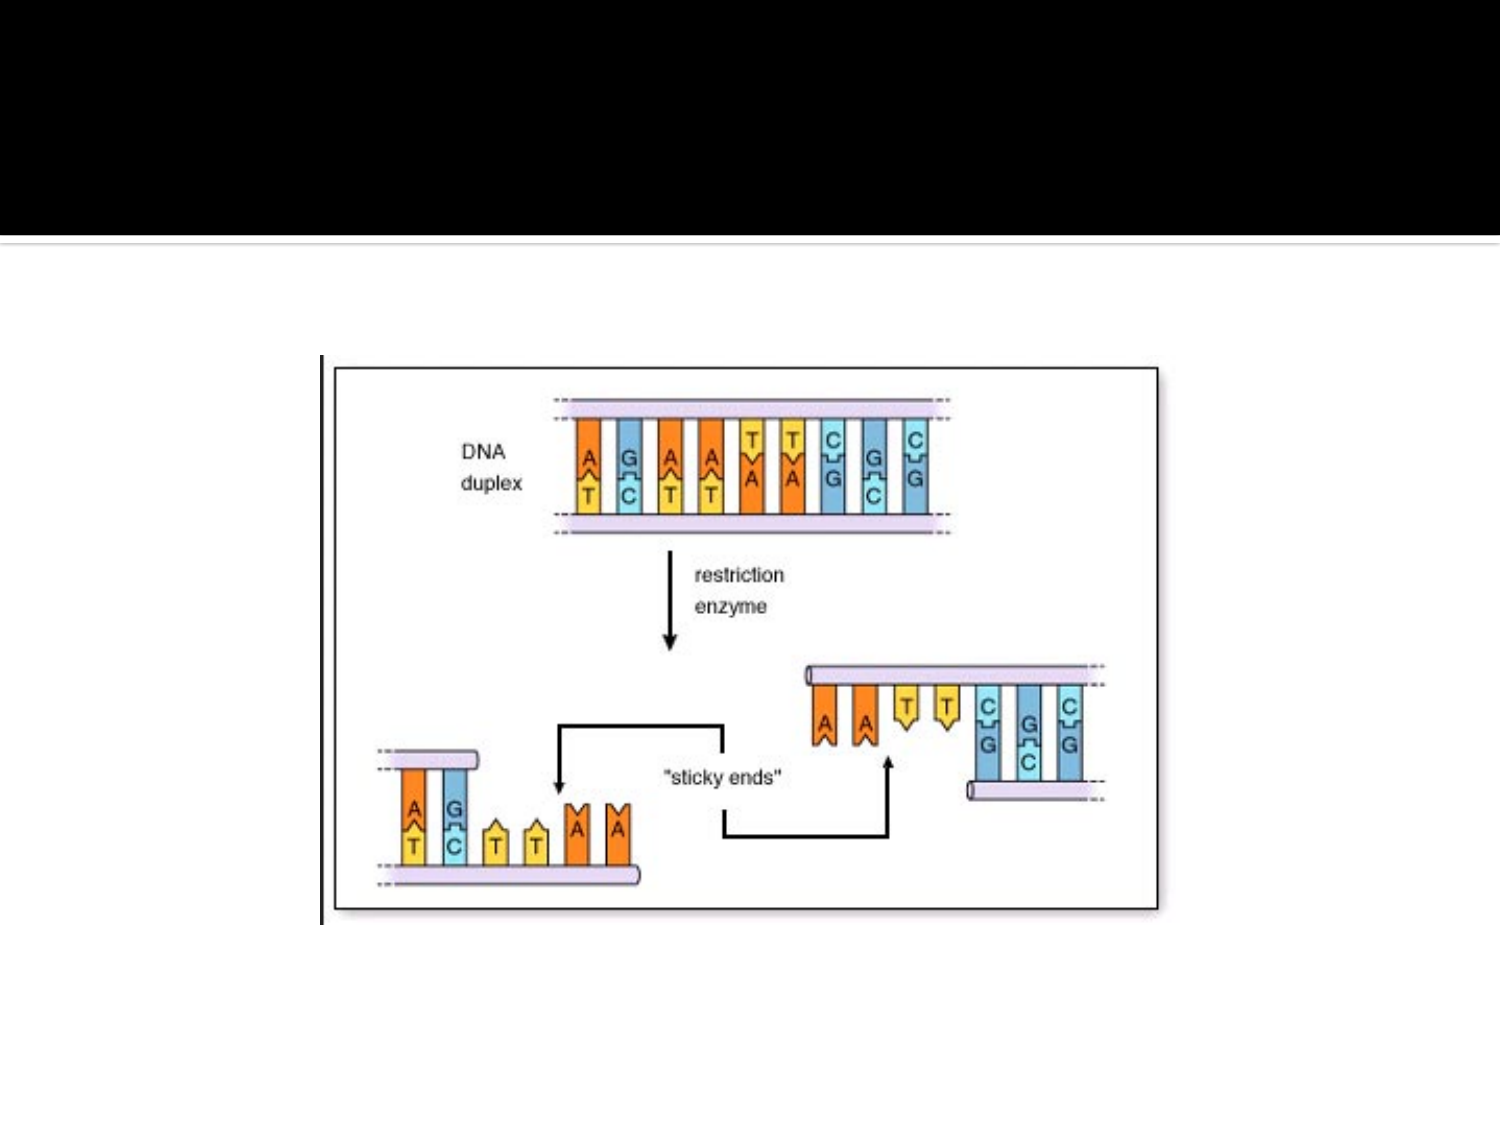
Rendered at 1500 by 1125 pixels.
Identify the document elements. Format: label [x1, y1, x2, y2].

picture [320, 355, 1180, 925]
